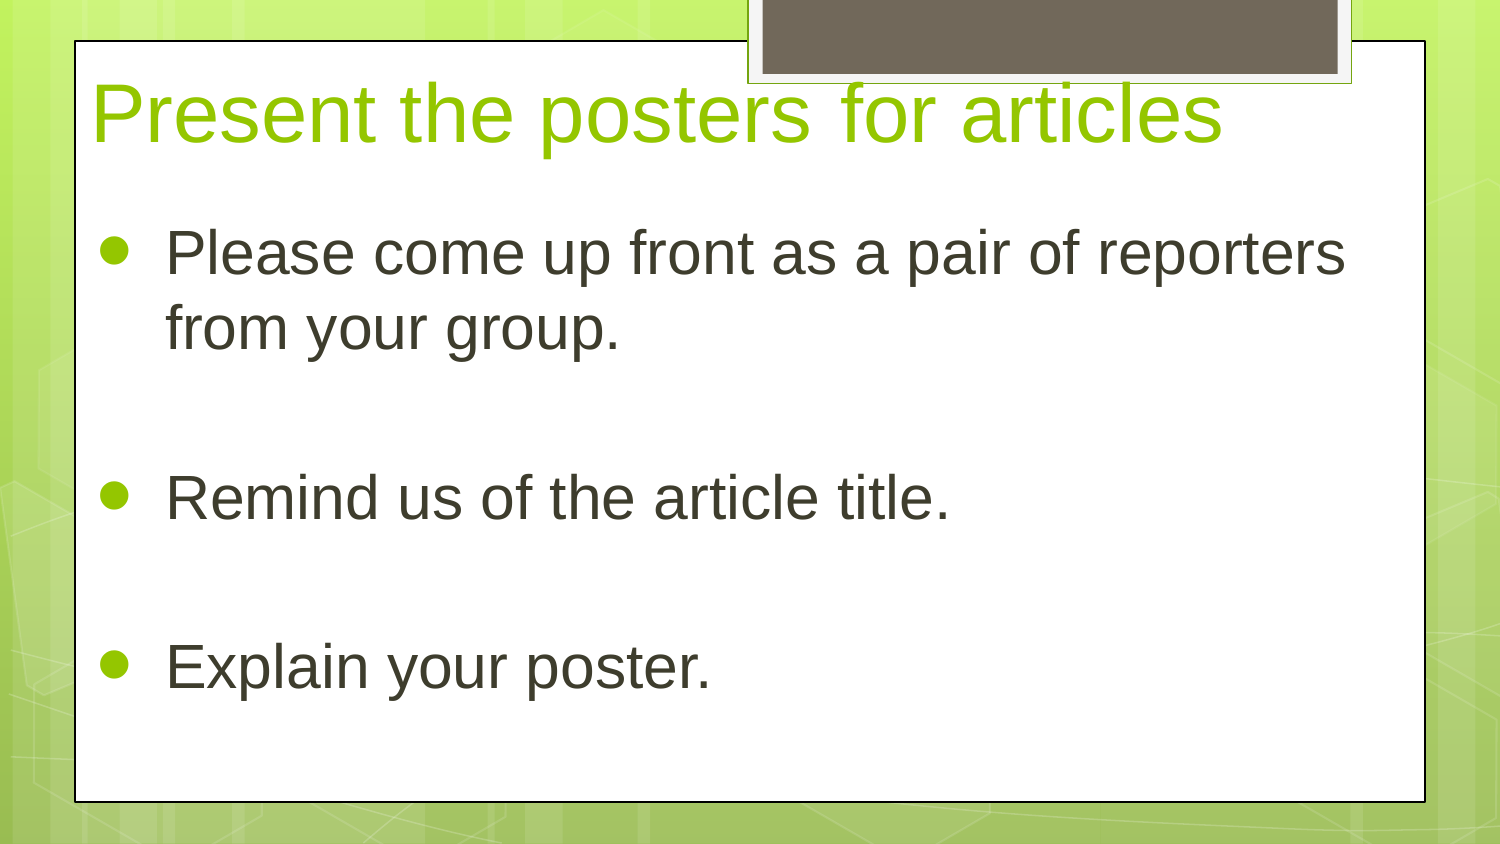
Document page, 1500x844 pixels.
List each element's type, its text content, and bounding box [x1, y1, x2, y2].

list Please come up front as a pair of reporters from your group. Remind us of the article title. Explain your poster. [75, 196, 1425, 808]
title Present the posters for articles [75, 33, 1425, 175]
